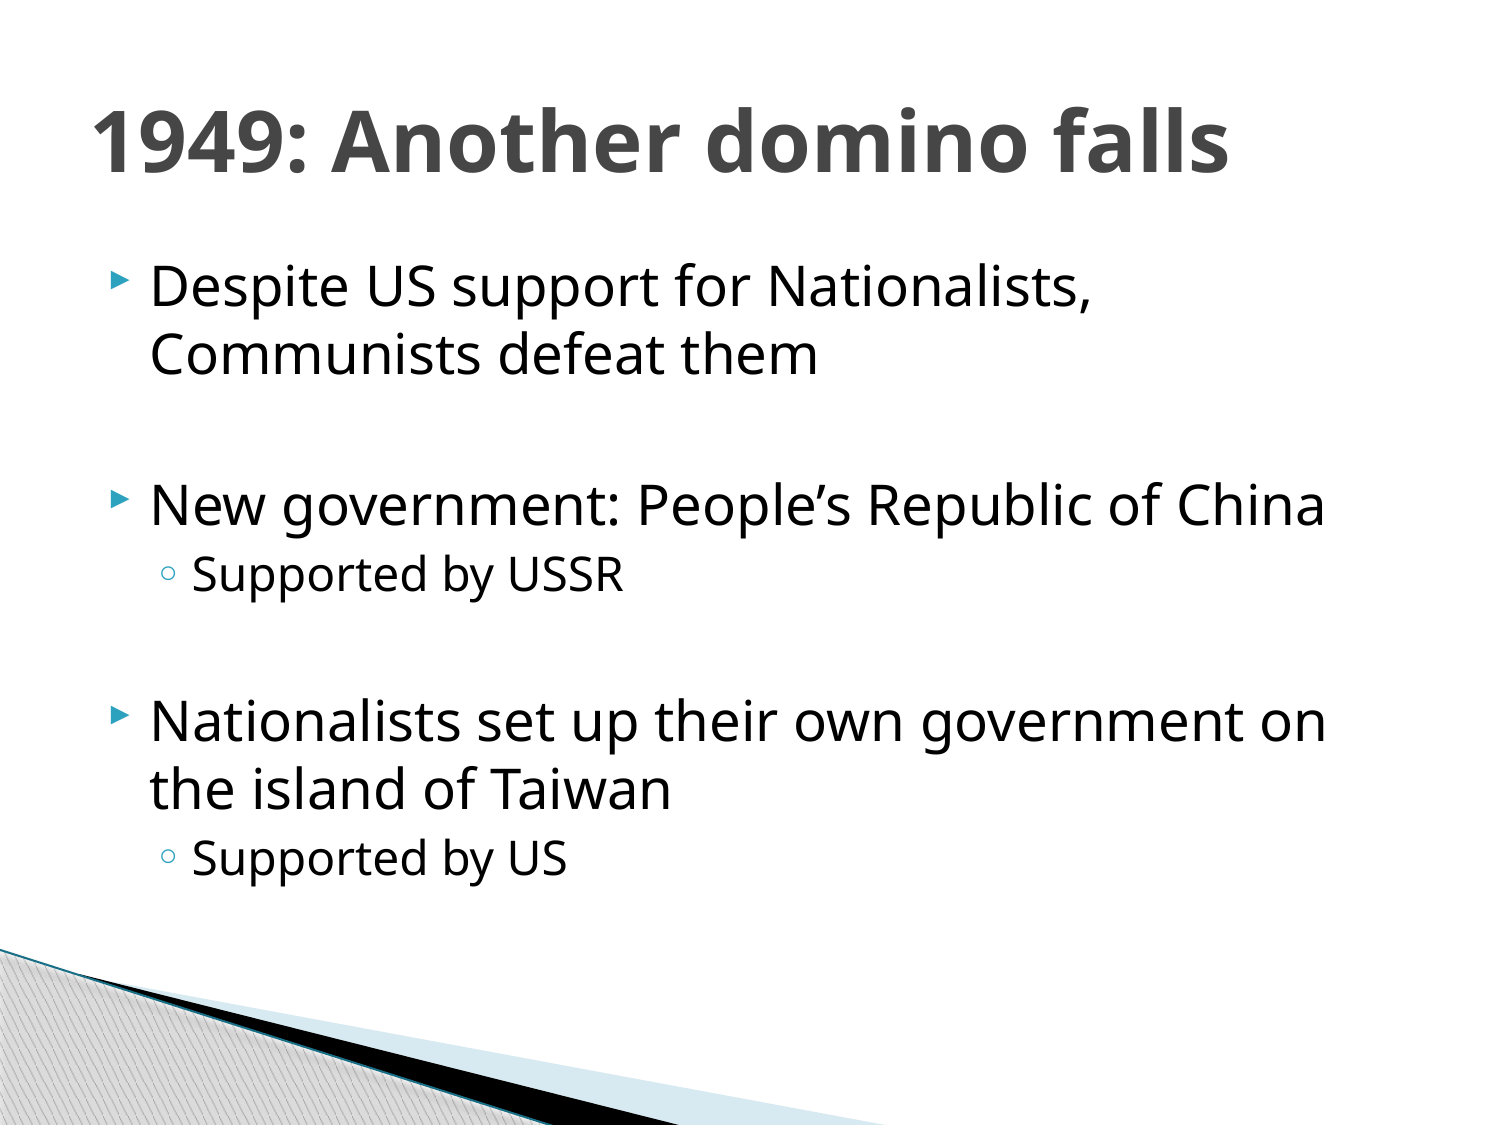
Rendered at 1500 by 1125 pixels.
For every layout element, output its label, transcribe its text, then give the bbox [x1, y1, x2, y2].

list Despite US support for Nationalists, Communists defeat them New government: People’s Republic of China Supported by USSR Nationalists set up their own government on the island of Taiwan Supported by US [75, 243, 1425, 986]
title 1949: Another domino falls [75, 45, 1425, 233]
